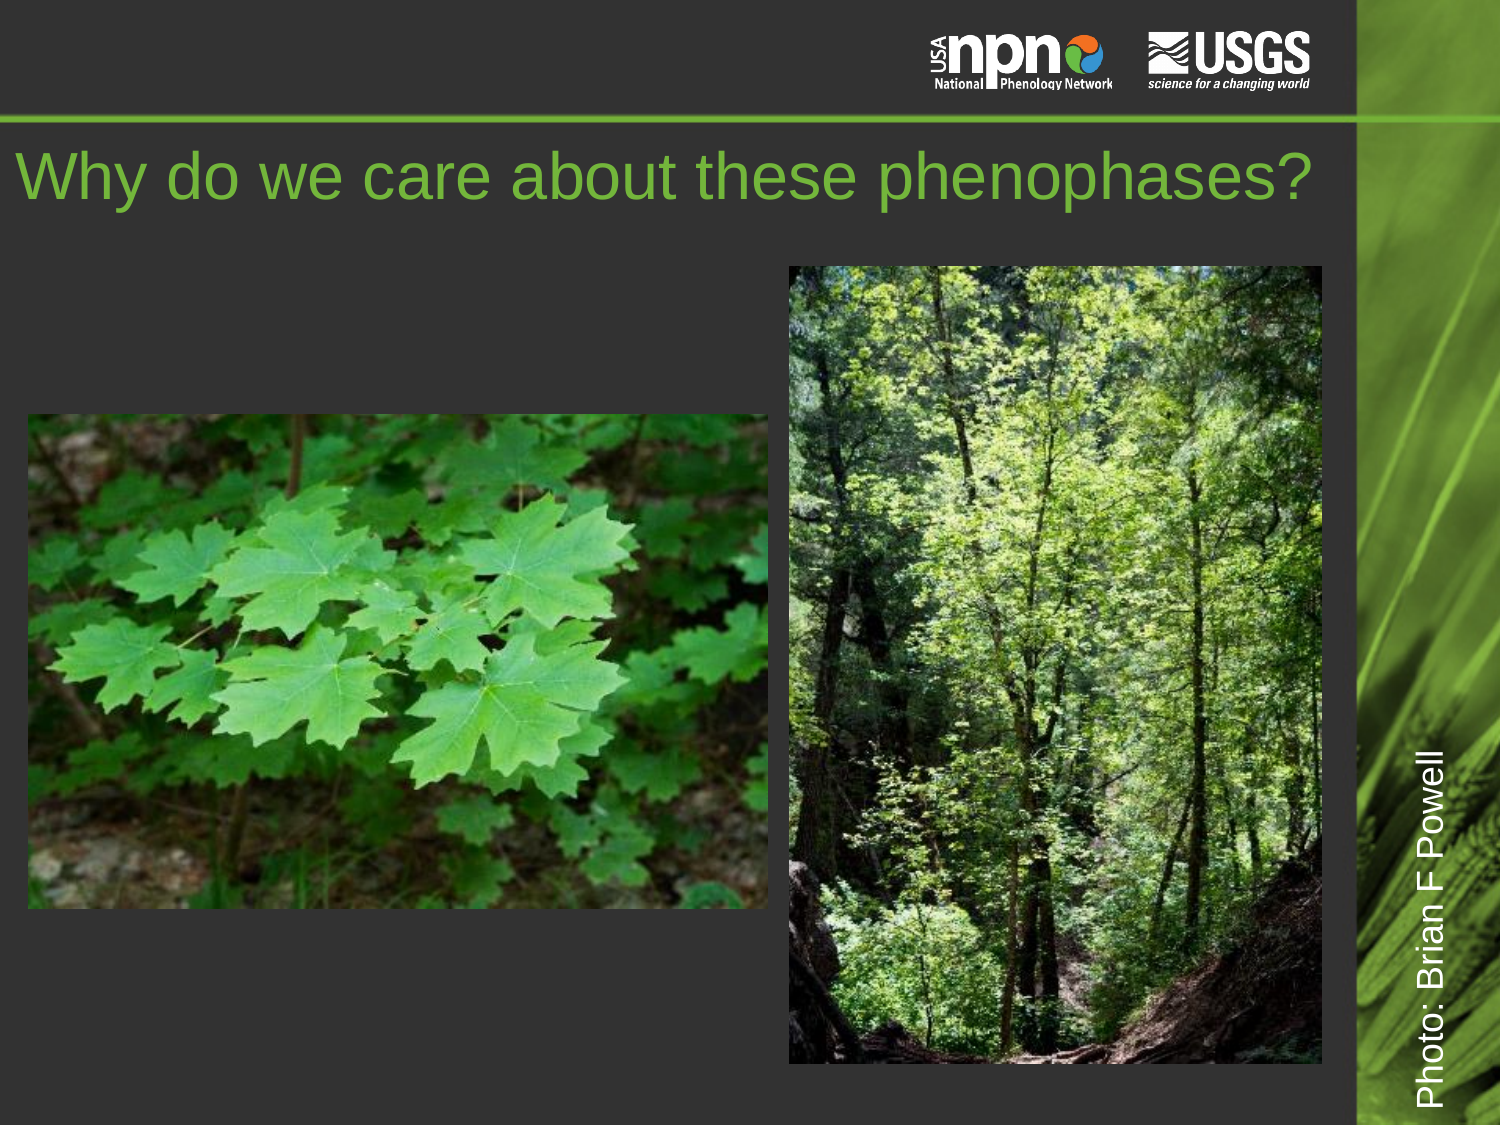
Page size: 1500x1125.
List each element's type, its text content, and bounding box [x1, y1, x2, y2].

picture [0, 0, 1500, 1125]
text_box Photo: Brian F Powell [1398, 414, 1458, 1125]
title Why do we care about these phenophases? [0, 79, 1350, 267]
